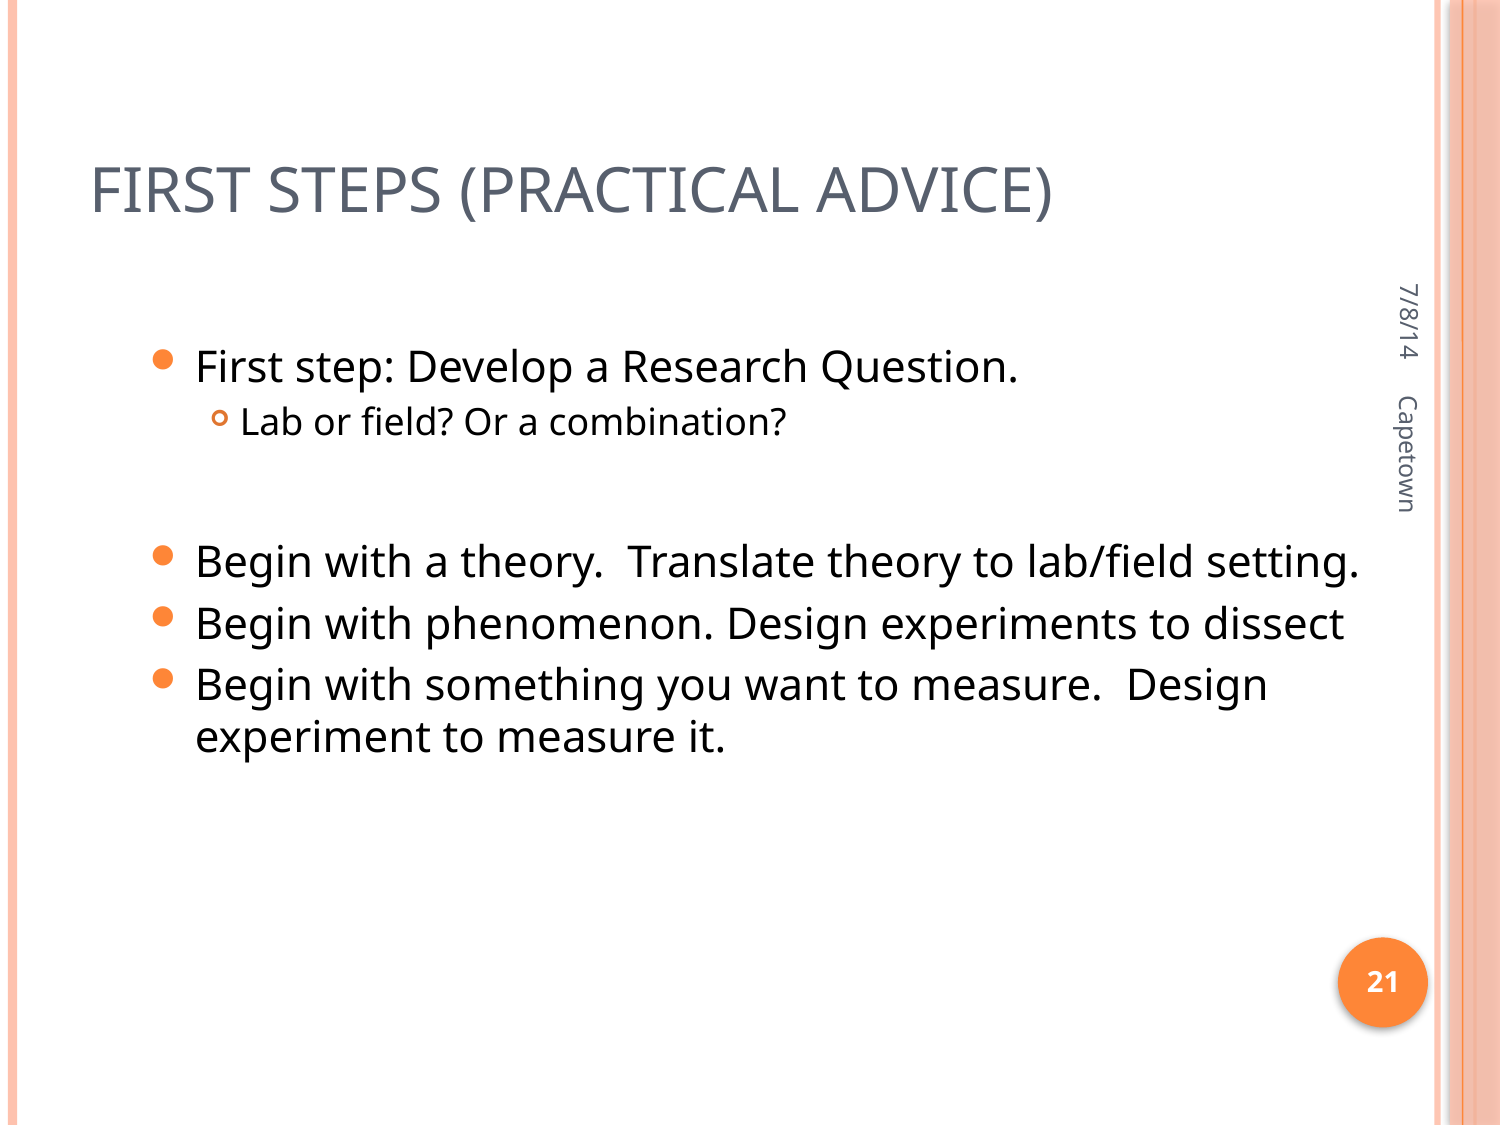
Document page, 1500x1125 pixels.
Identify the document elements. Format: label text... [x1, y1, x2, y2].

title First Steps (Practical Advice) [75, 45, 1300, 233]
list First step: Develop a Research Question. Lab or field? Or a combination? Begin with a theory. Translate theory to lab/field setting. Begin with phenomenon. Design experiments to dissect Begin with something you want to measure. Design experiment to measure it. [75, 331, 1469, 1006]
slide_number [1378, 43, 1442, 374]
footer Capetown [1379, 380, 1440, 906]
slide_number 21 [1333, 940, 1434, 1027]
